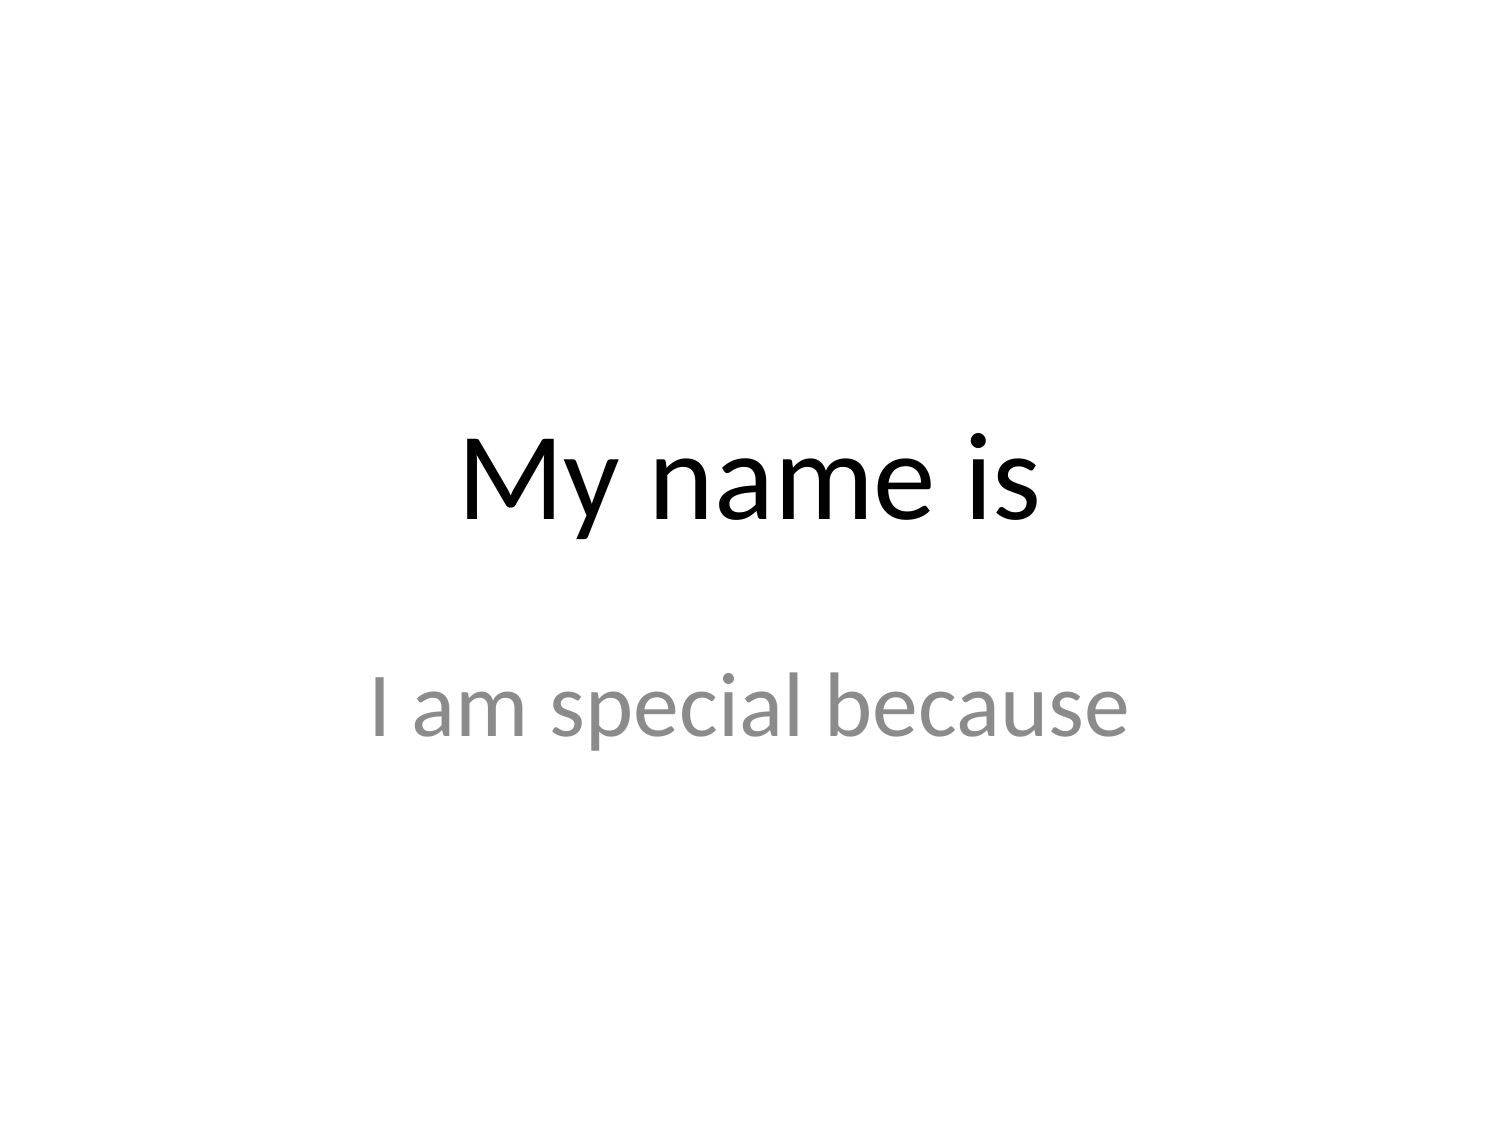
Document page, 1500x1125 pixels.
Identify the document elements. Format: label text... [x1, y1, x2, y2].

subtitle I am special because [225, 637, 1275, 925]
title My name is [112, 349, 1388, 591]
